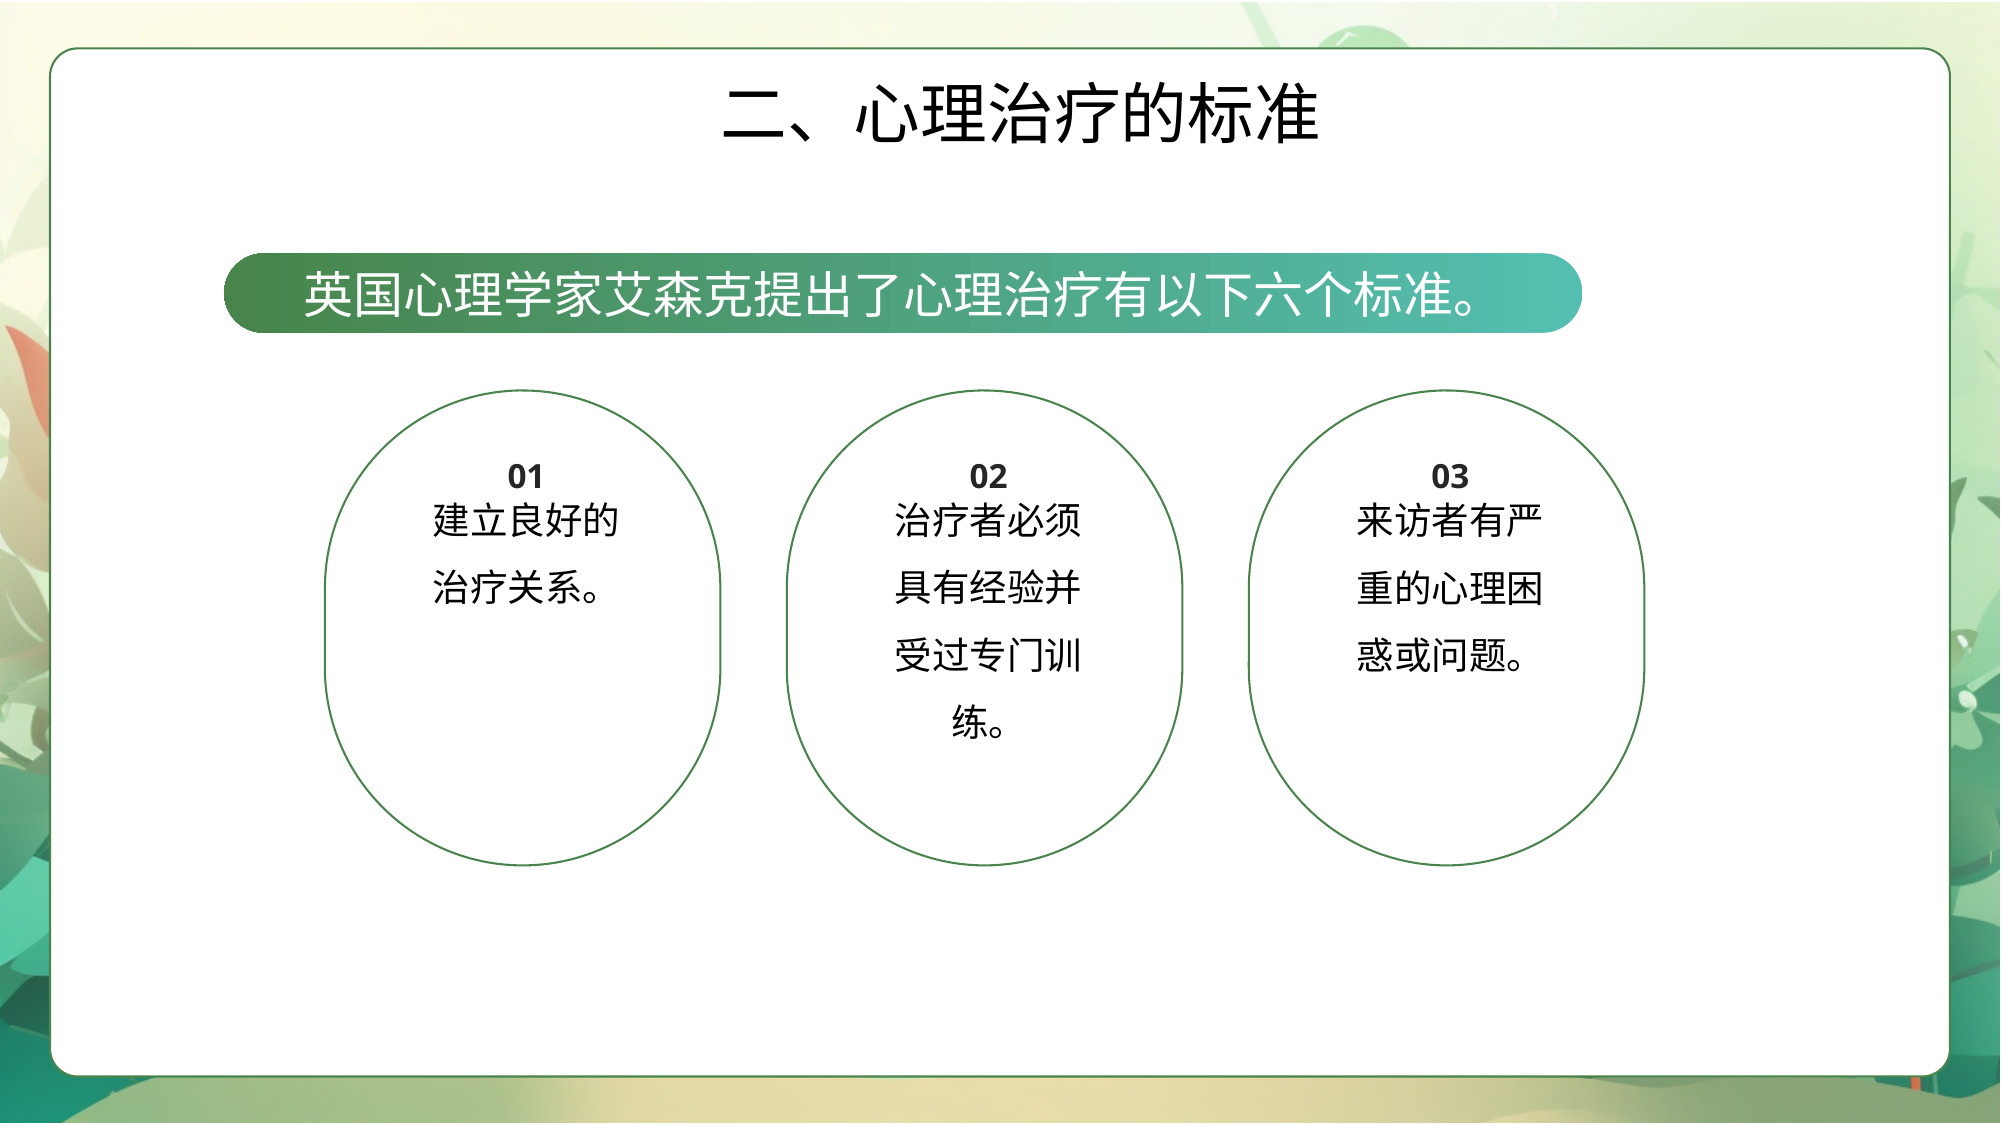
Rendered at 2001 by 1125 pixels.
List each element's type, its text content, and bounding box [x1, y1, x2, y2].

picture [0, 2, 2000, 1123]
text_box 二、心理治疗的标准 [459, 64, 1583, 160]
text_box 英国心理学家艾森克提出了心理治疗有以下六个标准。 [223, 252, 1584, 334]
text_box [1248, 390, 1645, 866]
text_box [324, 390, 721, 866]
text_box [786, 390, 1183, 866]
